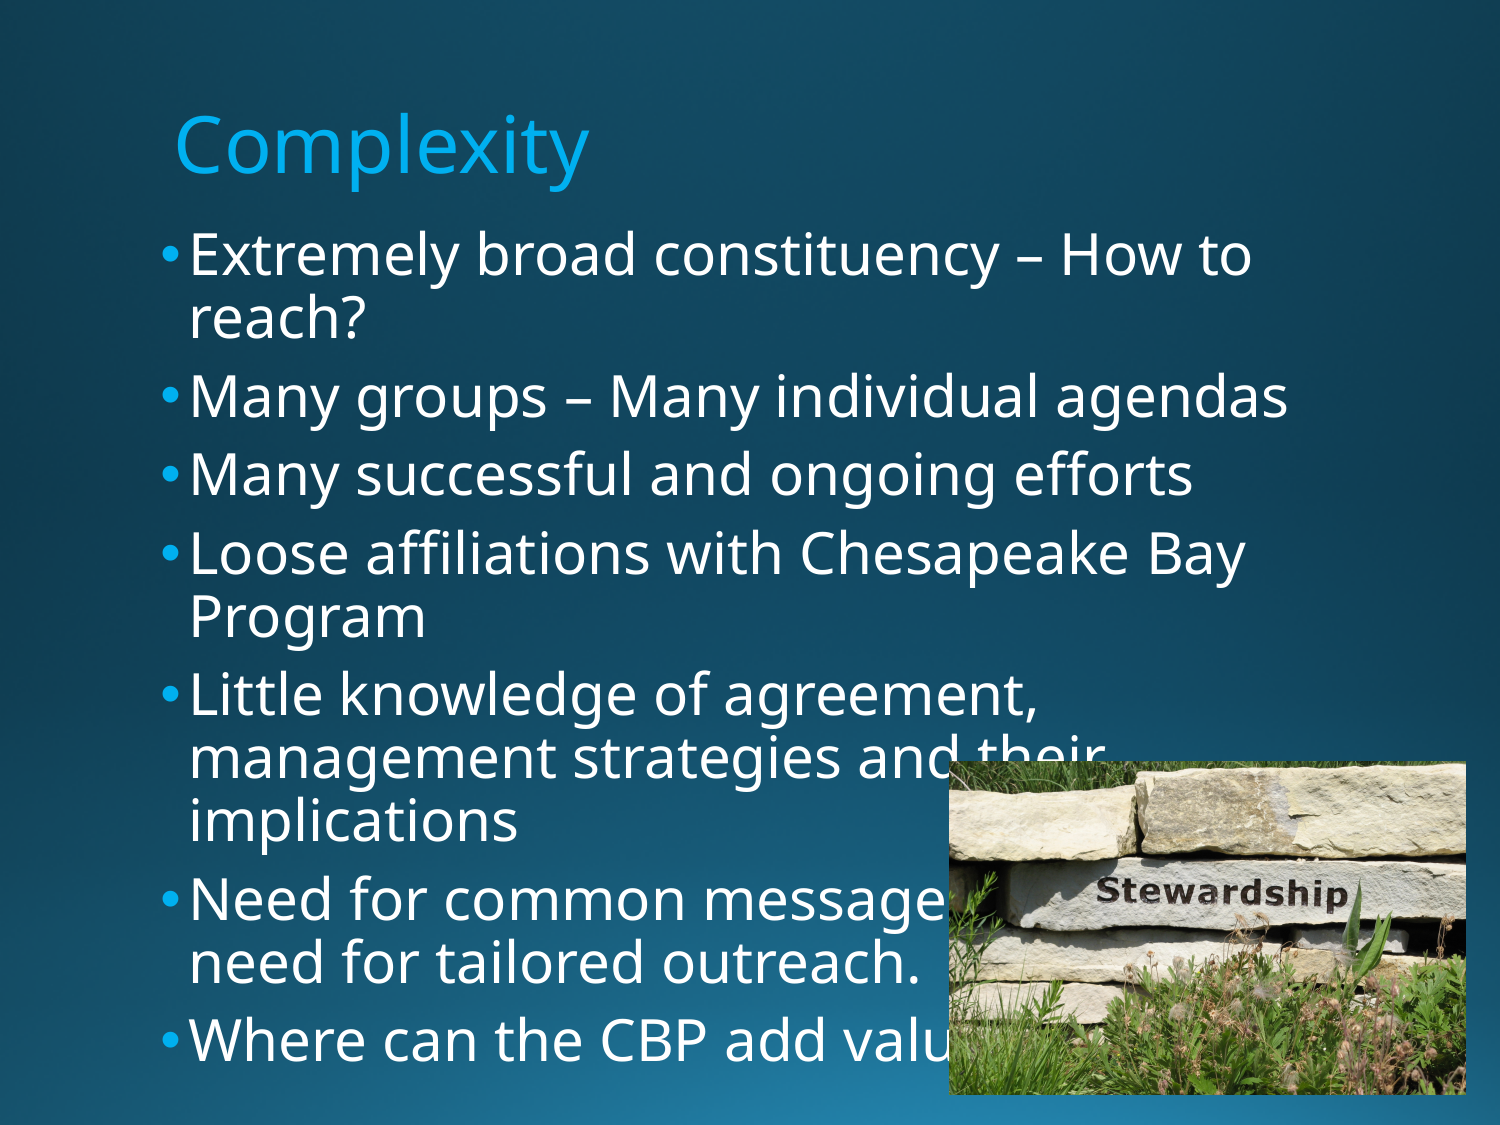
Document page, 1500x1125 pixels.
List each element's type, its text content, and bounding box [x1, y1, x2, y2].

picture [0, 0, 1500, 1125]
list Extremely broad constituency – How to reach? Many groups – Many individual agendas Many successful and ongoing efforts Loose affiliations with Chesapeake Bay Program Little knowledge of agreement, management strategies and their implications Need for common messages/approach vs. need for tailored outreach. Where can the CBP add value? [145, 217, 1405, 965]
text_box Complexity [158, 39, 1453, 257]
